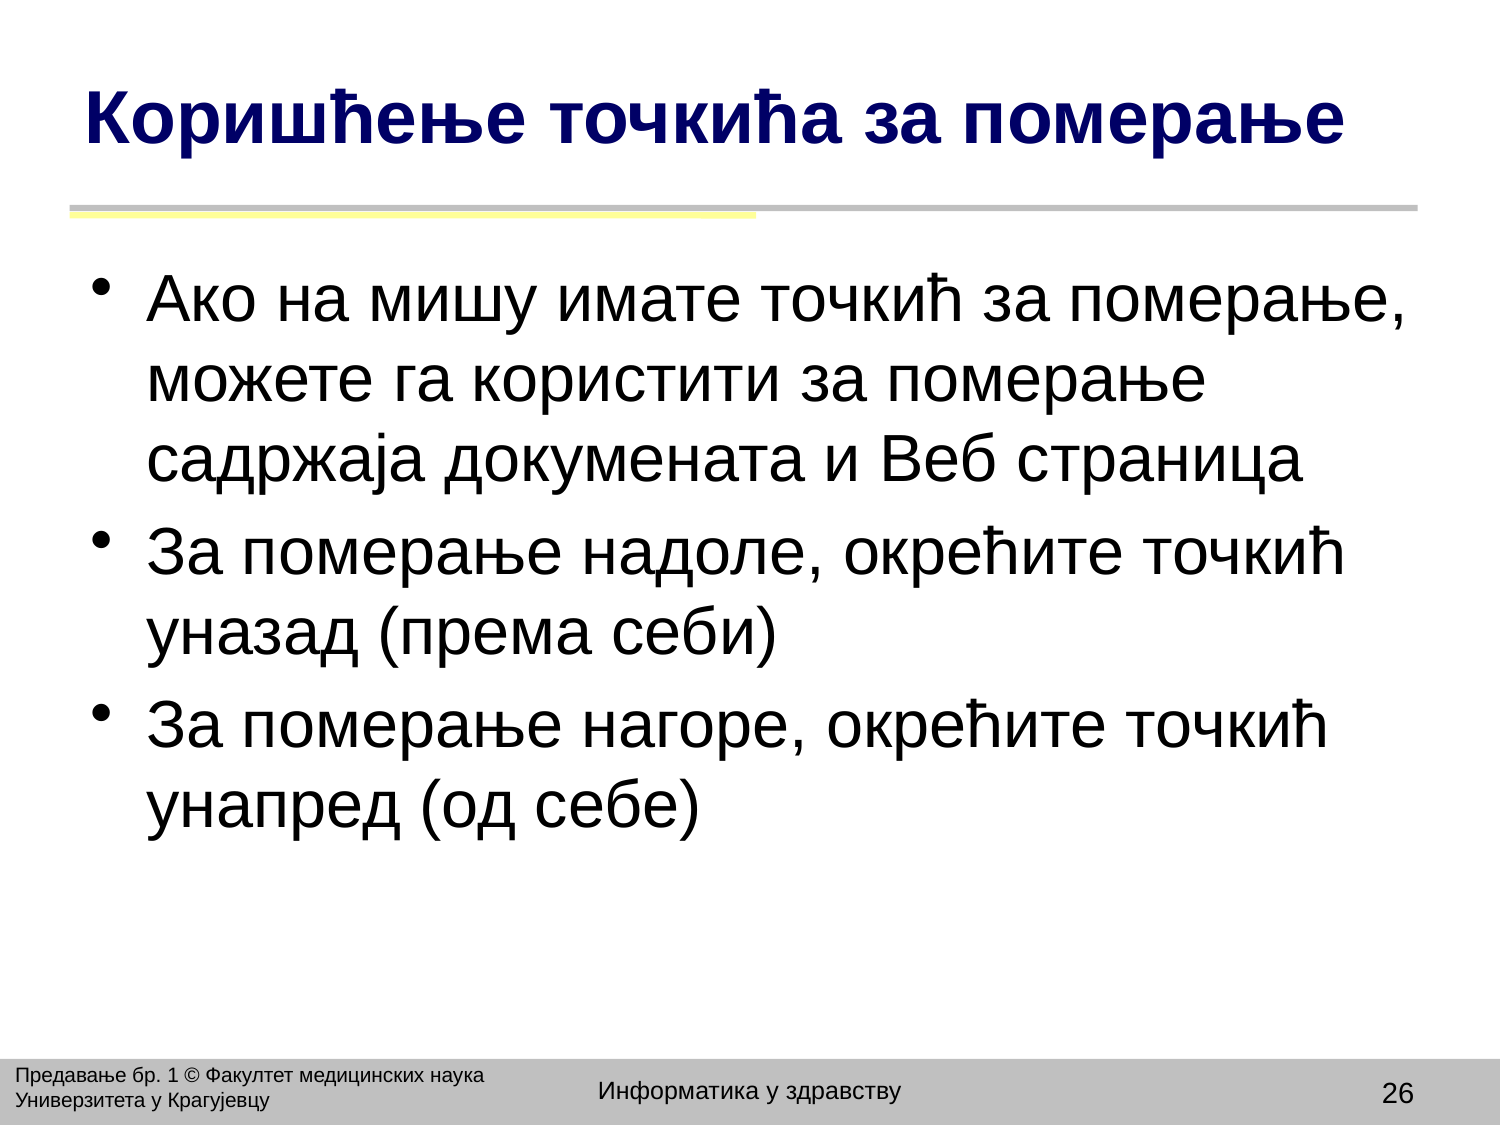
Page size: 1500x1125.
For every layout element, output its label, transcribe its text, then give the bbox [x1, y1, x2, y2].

slide_number 26 [1079, 1066, 1430, 1125]
slide_number Предавање бр. 1 © Факултет медицинских наука Универзитета у Крагујевцу [0, 1053, 599, 1108]
title Коришћење точкића за померање [69, 19, 1426, 208]
list Ако на мишу имате точкић за померање, можете га користити за померање садржаја докумената и Веб страница За померање надоле, окрећите точкић уназад (према себи) За померање нагоре, окрећите точкић унапред (од себе) [74, 246, 1426, 1023]
footer Информатика у здравству [512, 1066, 988, 1125]
